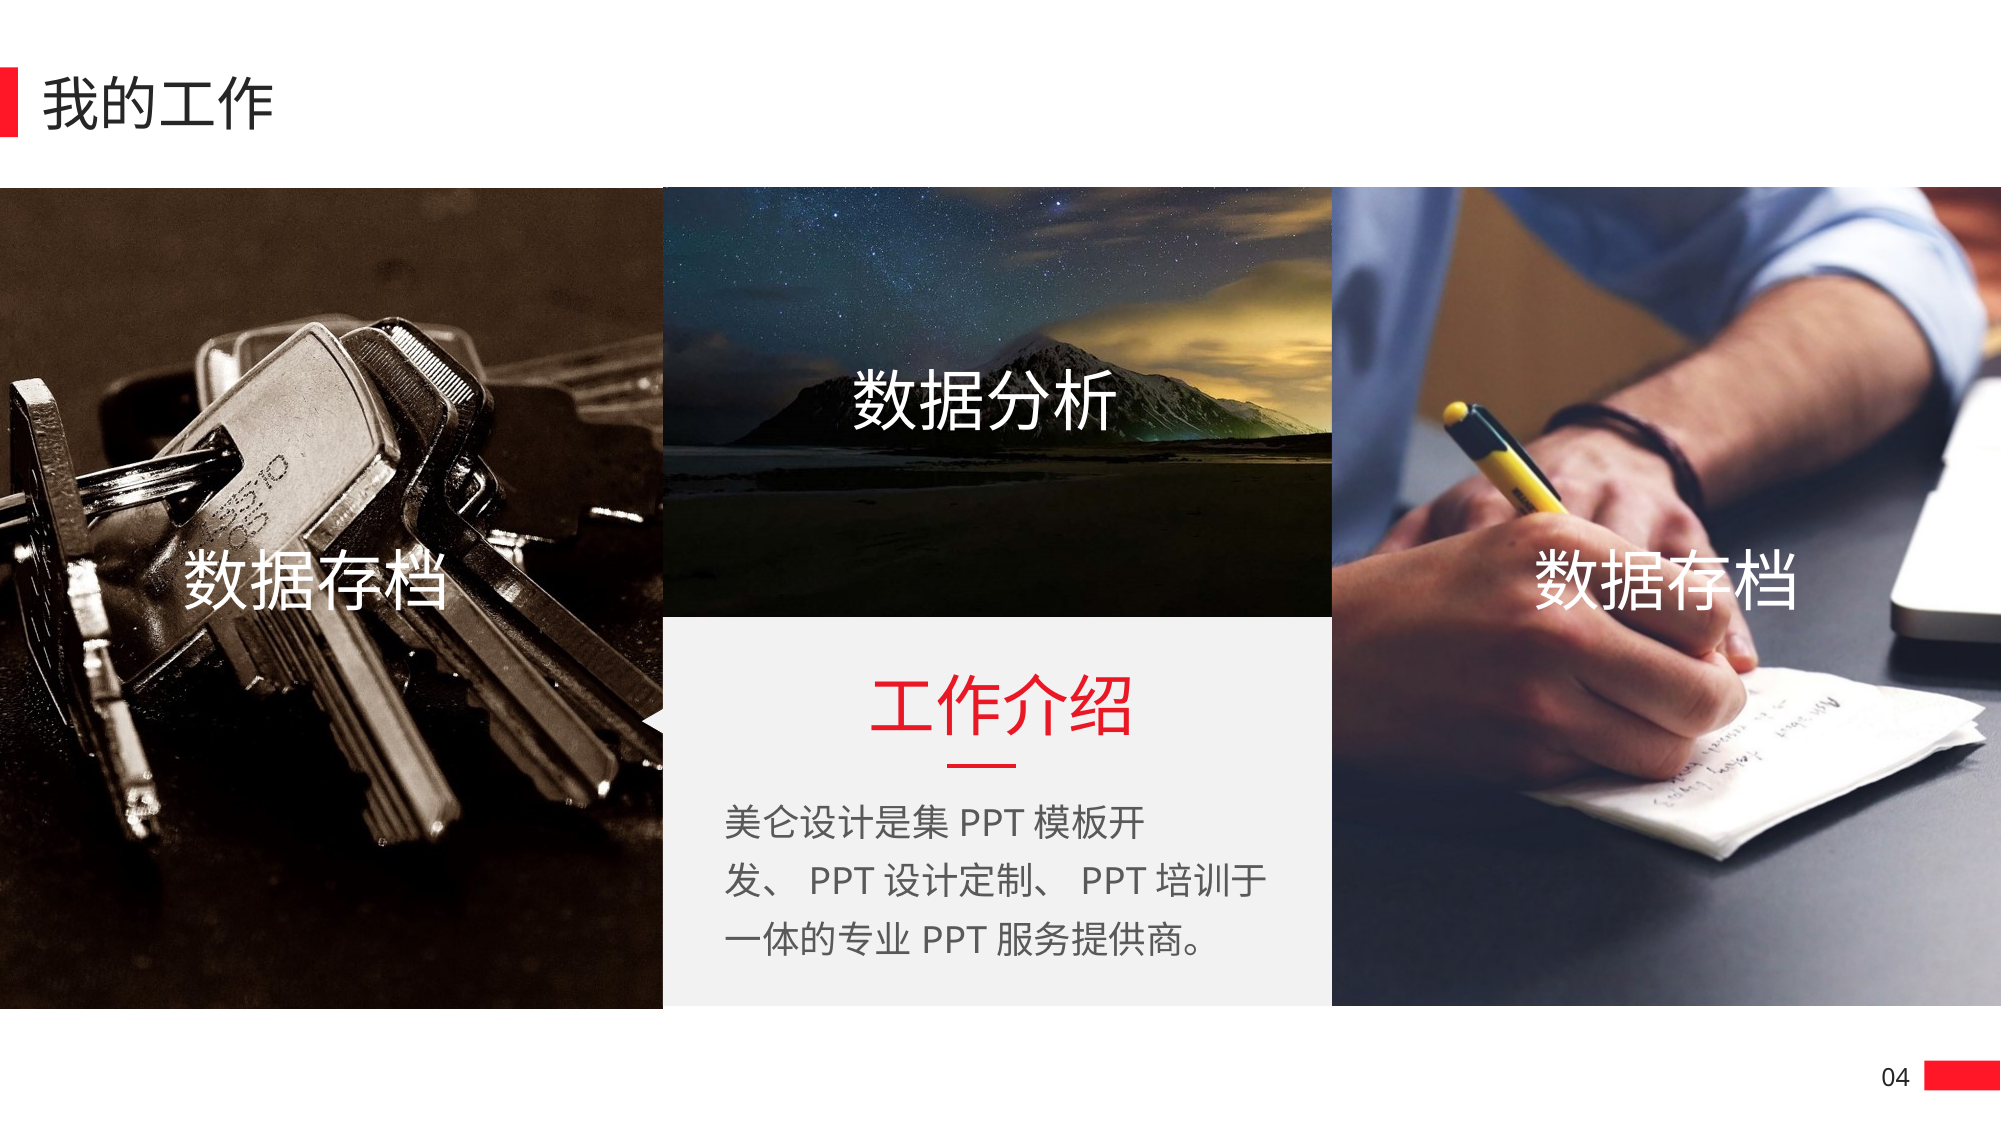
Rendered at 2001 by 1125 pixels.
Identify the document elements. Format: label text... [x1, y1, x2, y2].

text_box 我的工作 [27, 59, 332, 145]
list 04 [1866, 1057, 1940, 1100]
text_box [663, 617, 1333, 1008]
picture [0, 187, 2001, 1009]
text_box 美仑设计是集PPT模板开发、PPT设计定制、PPT培训于一体的专业PPT服务提供商。 [709, 778, 1308, 969]
text_box 工作介绍 [833, 656, 1171, 752]
